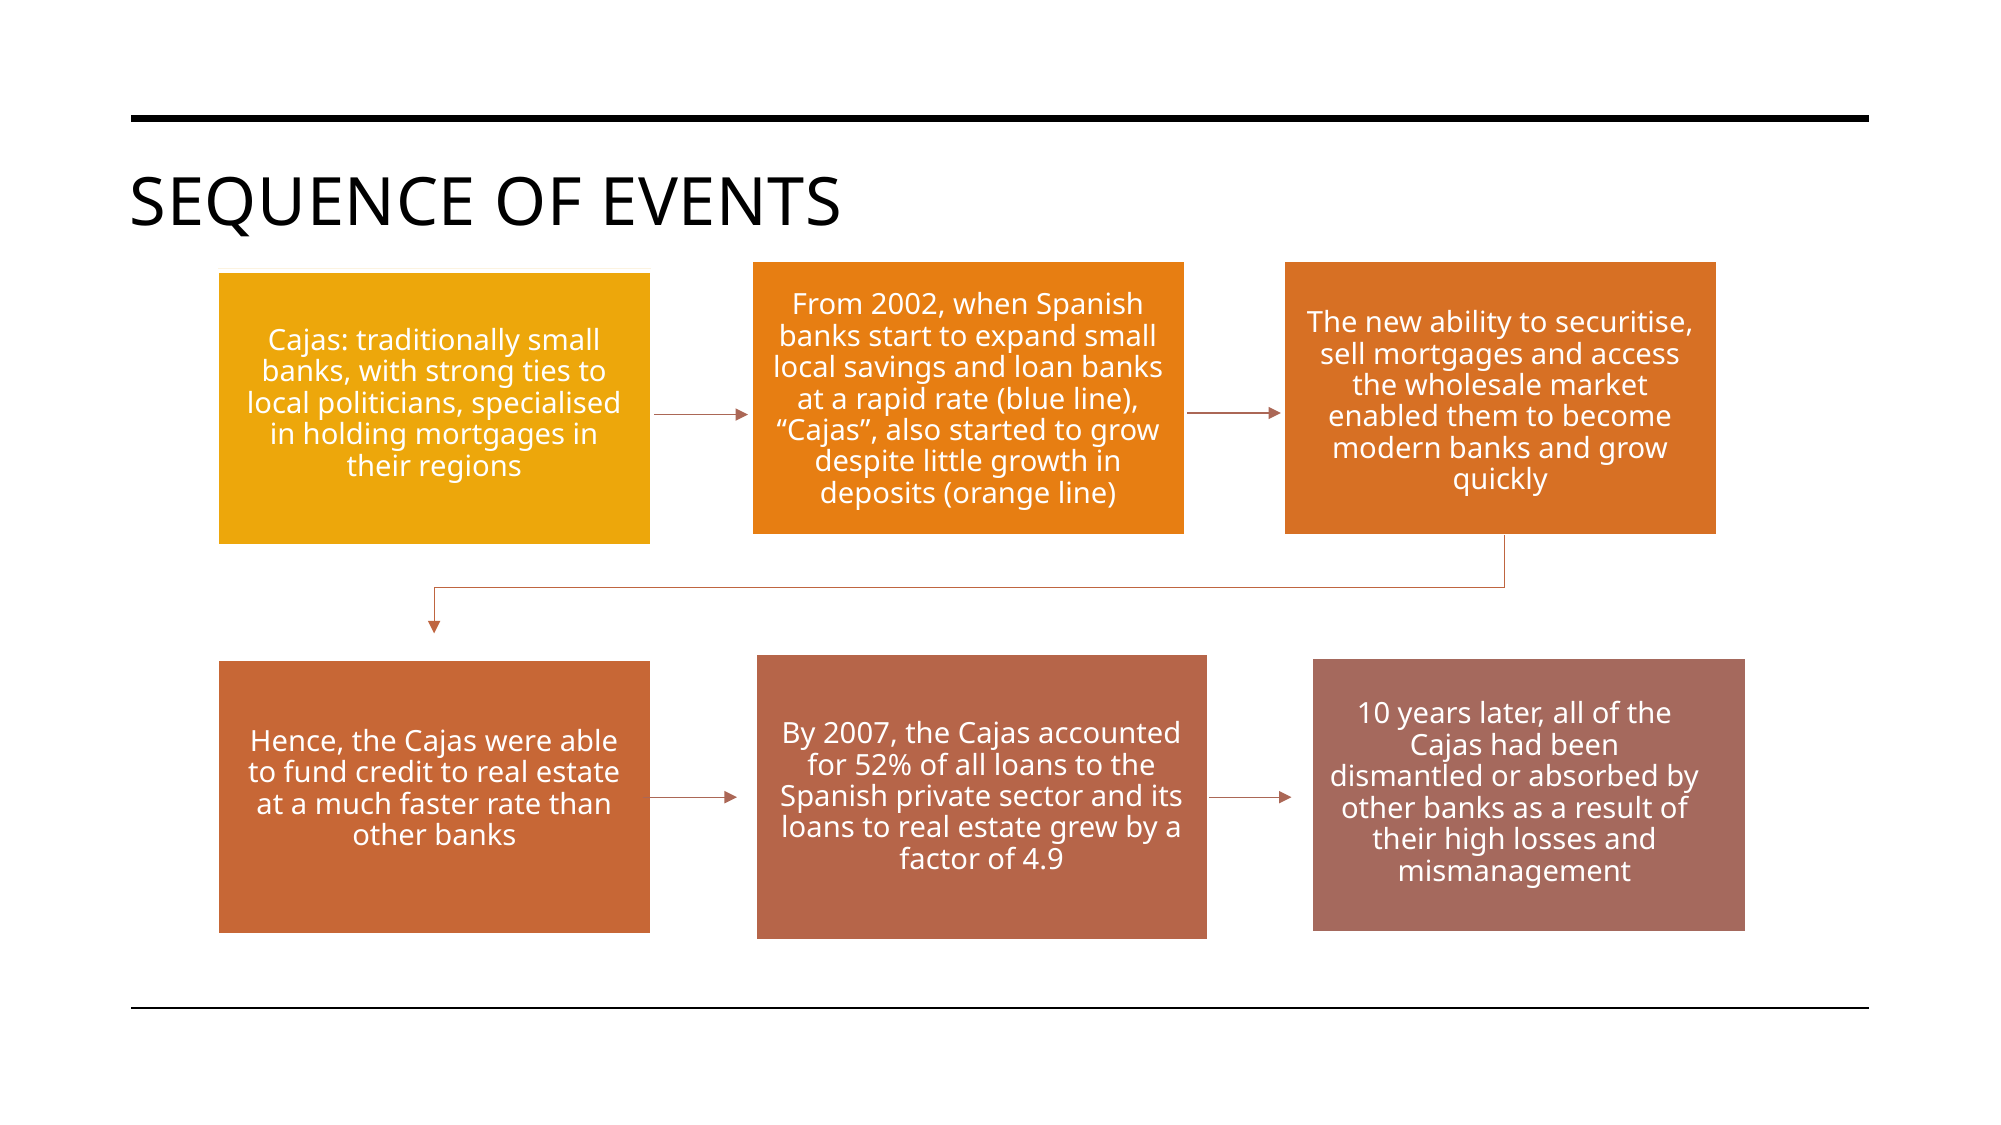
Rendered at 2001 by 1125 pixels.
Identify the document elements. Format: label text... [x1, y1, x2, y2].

title Sequence of events [114, 151, 1869, 236]
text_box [217, 254, 1746, 940]
